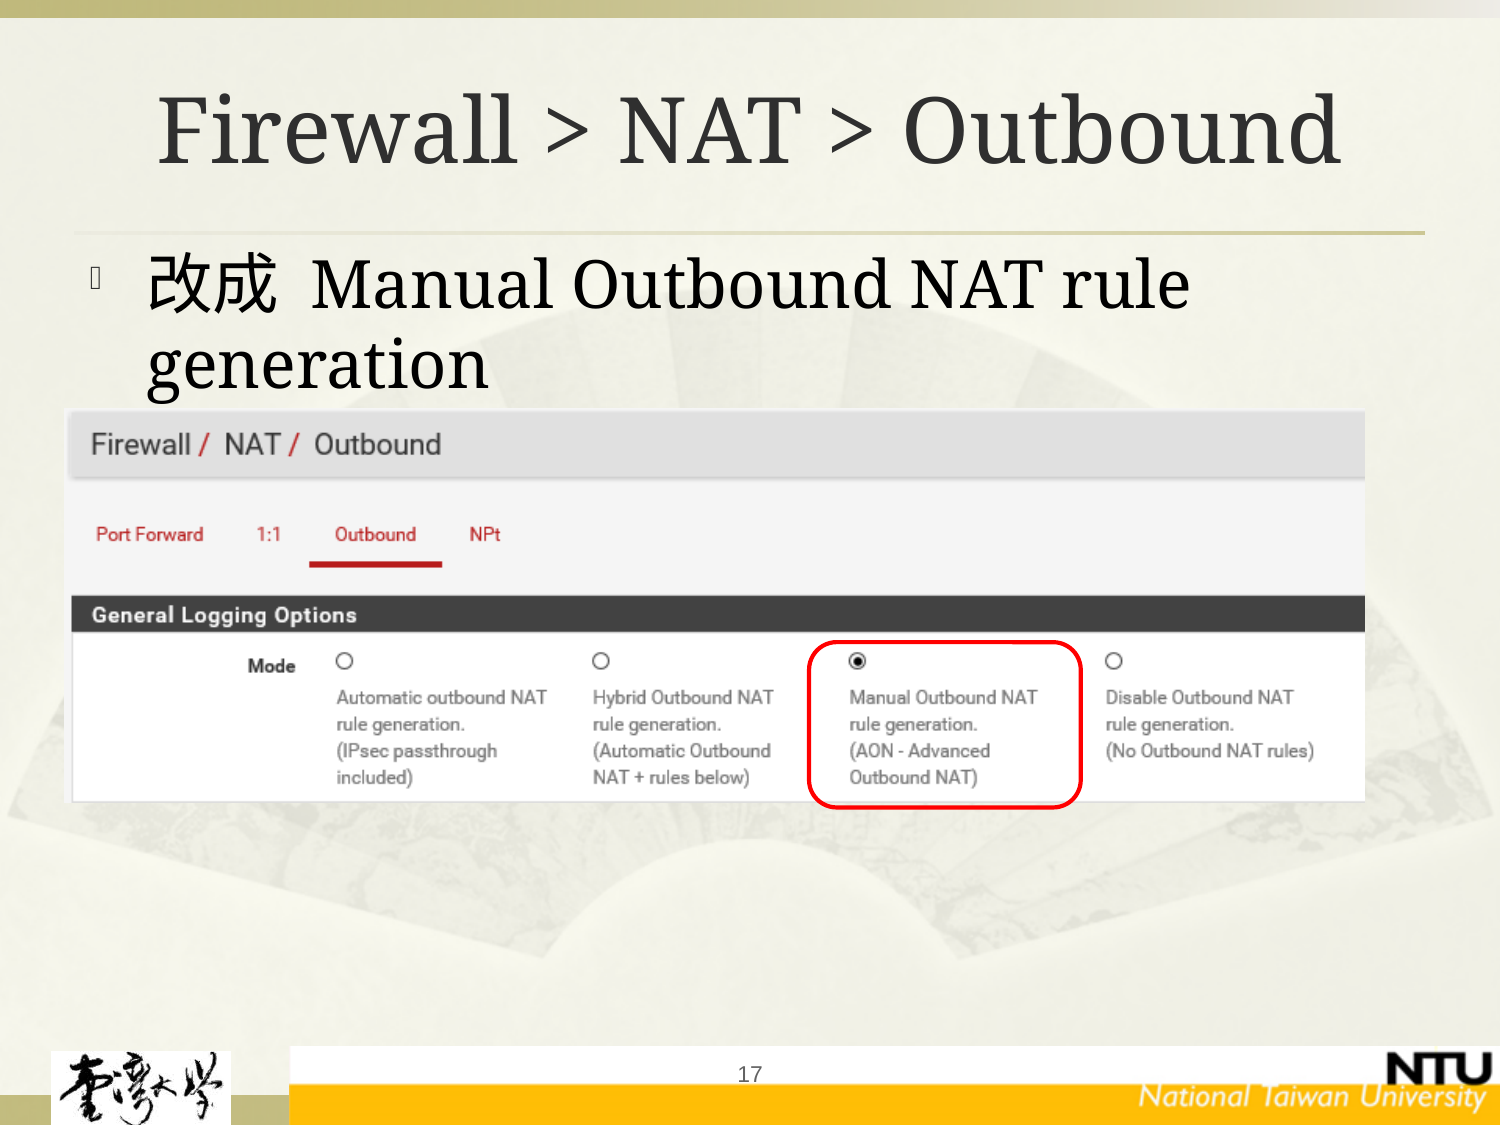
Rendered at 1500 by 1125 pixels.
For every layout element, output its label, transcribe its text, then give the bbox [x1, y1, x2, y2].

list 改成 Manual Outbound NAT rule generation [75, 234, 1425, 1032]
picture [51, 1051, 231, 1125]
picture [64, 408, 1366, 804]
title Firewall > NAT > Outbound [75, 45, 1425, 209]
slide_number 17 [675, 1050, 825, 1097]
picture [289, 1046, 1500, 1125]
